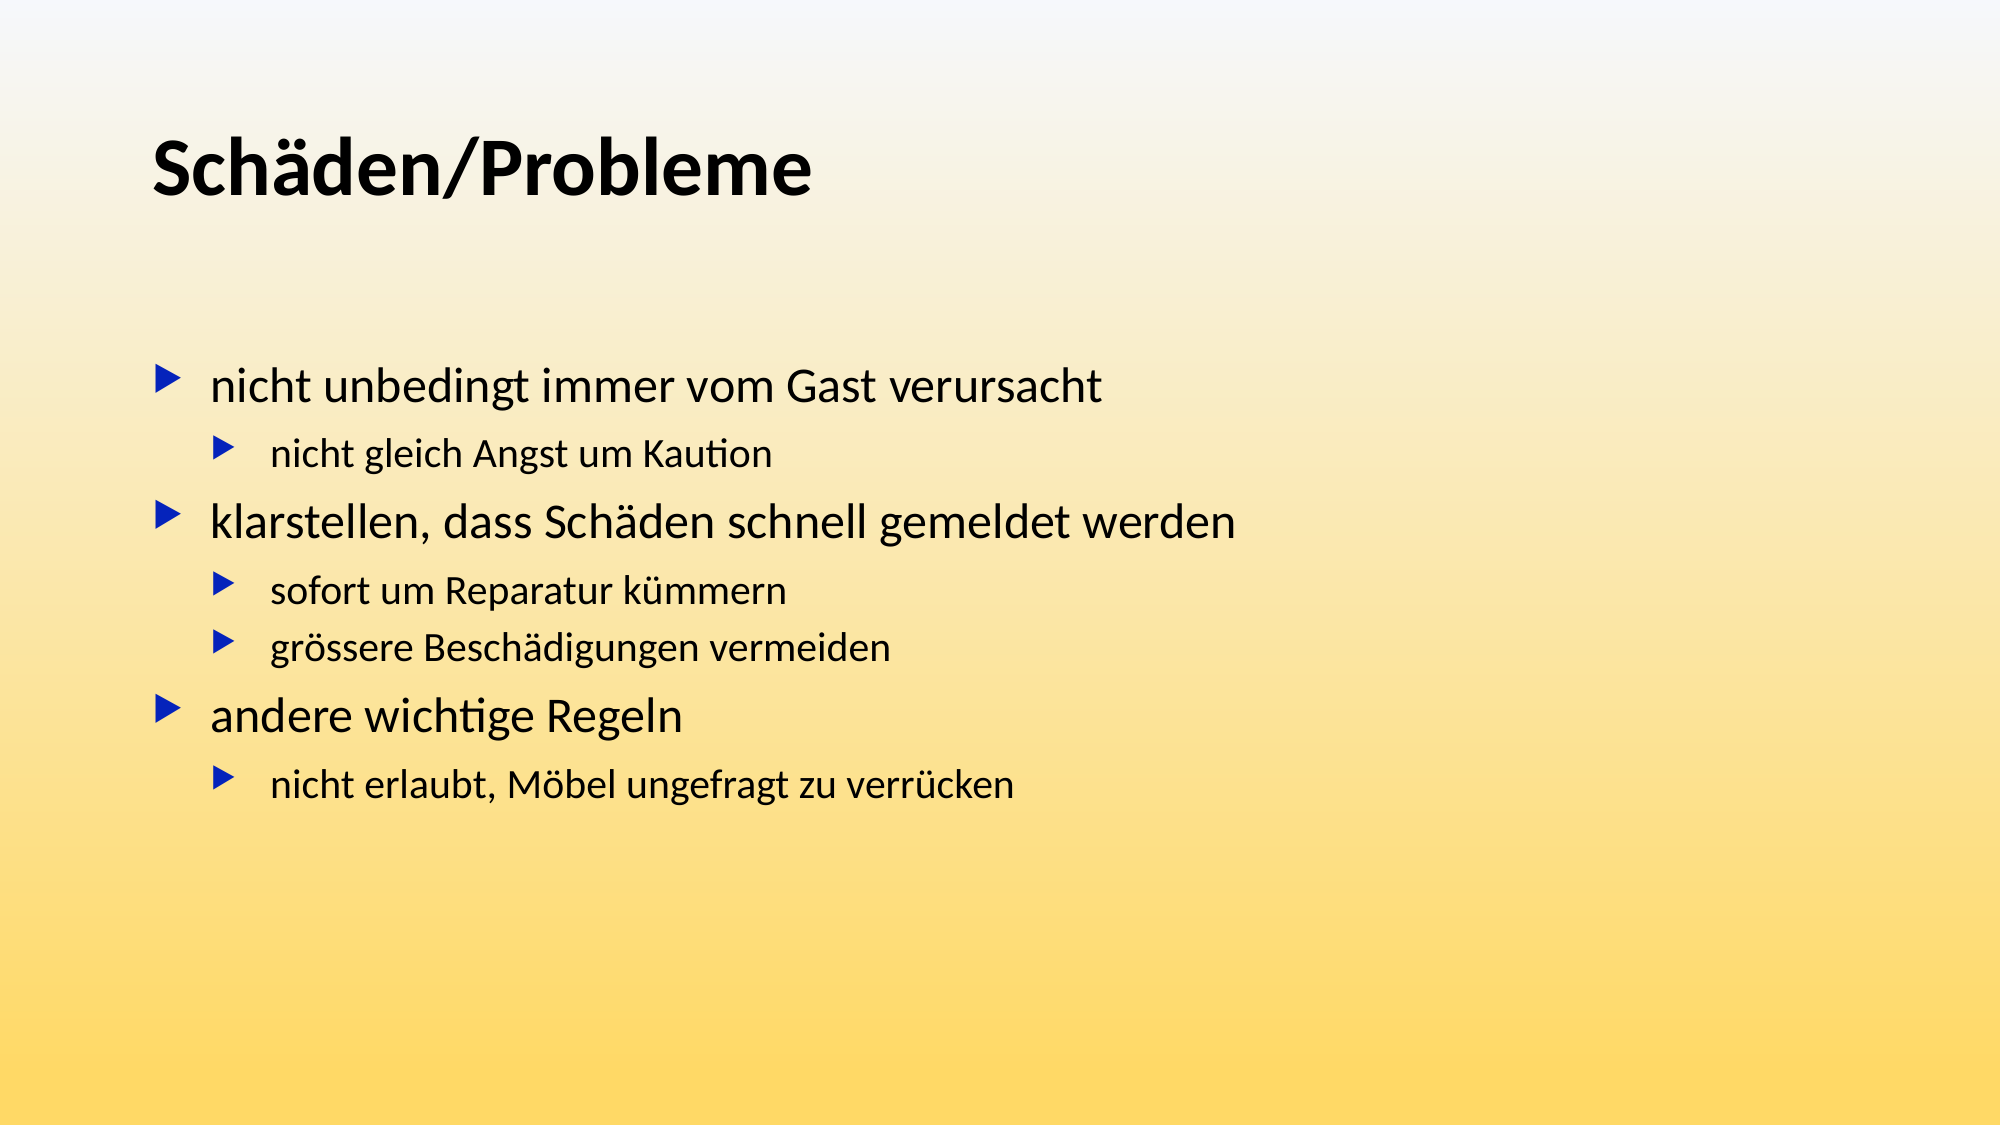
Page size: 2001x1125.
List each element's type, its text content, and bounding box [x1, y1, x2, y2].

title Schäden/Probleme [137, 59, 1863, 278]
list nicht unbedingt immer vom Gast verursacht nicht gleich Angst um Kaution klarstellen, dass Schäden schnell gemeldet werden sofort um Reparatur kümmern grössere Beschädigungen vermeiden andere wichtige Regeln nicht erlaubt, Möbel ungefragt zu verrücken [137, 351, 1863, 1066]
